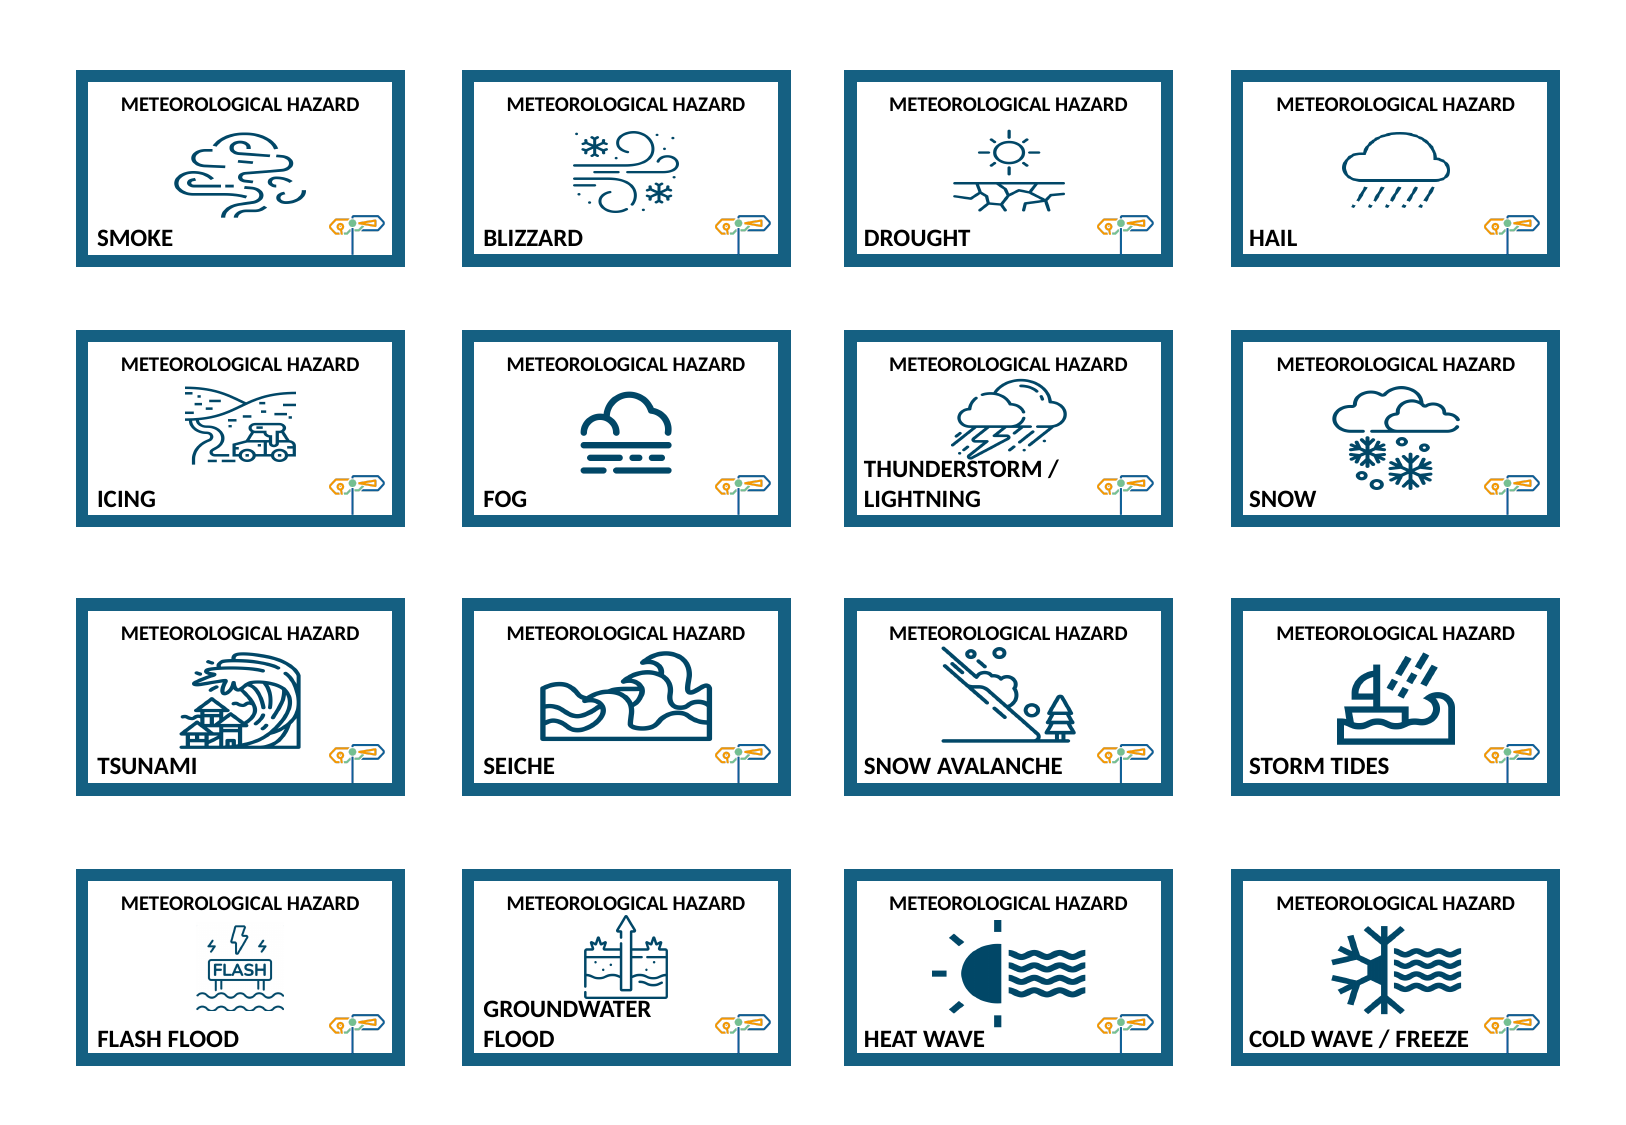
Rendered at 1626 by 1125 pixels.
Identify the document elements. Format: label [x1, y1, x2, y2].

text_box [848, 604, 1168, 794]
text_box [1233, 874, 1555, 1064]
text_box [467, 603, 786, 794]
text_box [81, 75, 400, 266]
text_box [848, 75, 1168, 265]
text_box [467, 335, 786, 525]
text_box [1233, 604, 1555, 794]
text_box [467, 874, 786, 1064]
text_box [848, 874, 1168, 1064]
text_box [1233, 335, 1555, 525]
text_box [467, 75, 786, 265]
text_box [848, 335, 1168, 525]
text_box [81, 335, 400, 525]
text_box [81, 604, 400, 794]
text_box [1233, 75, 1555, 265]
text_box [81, 874, 400, 1064]
